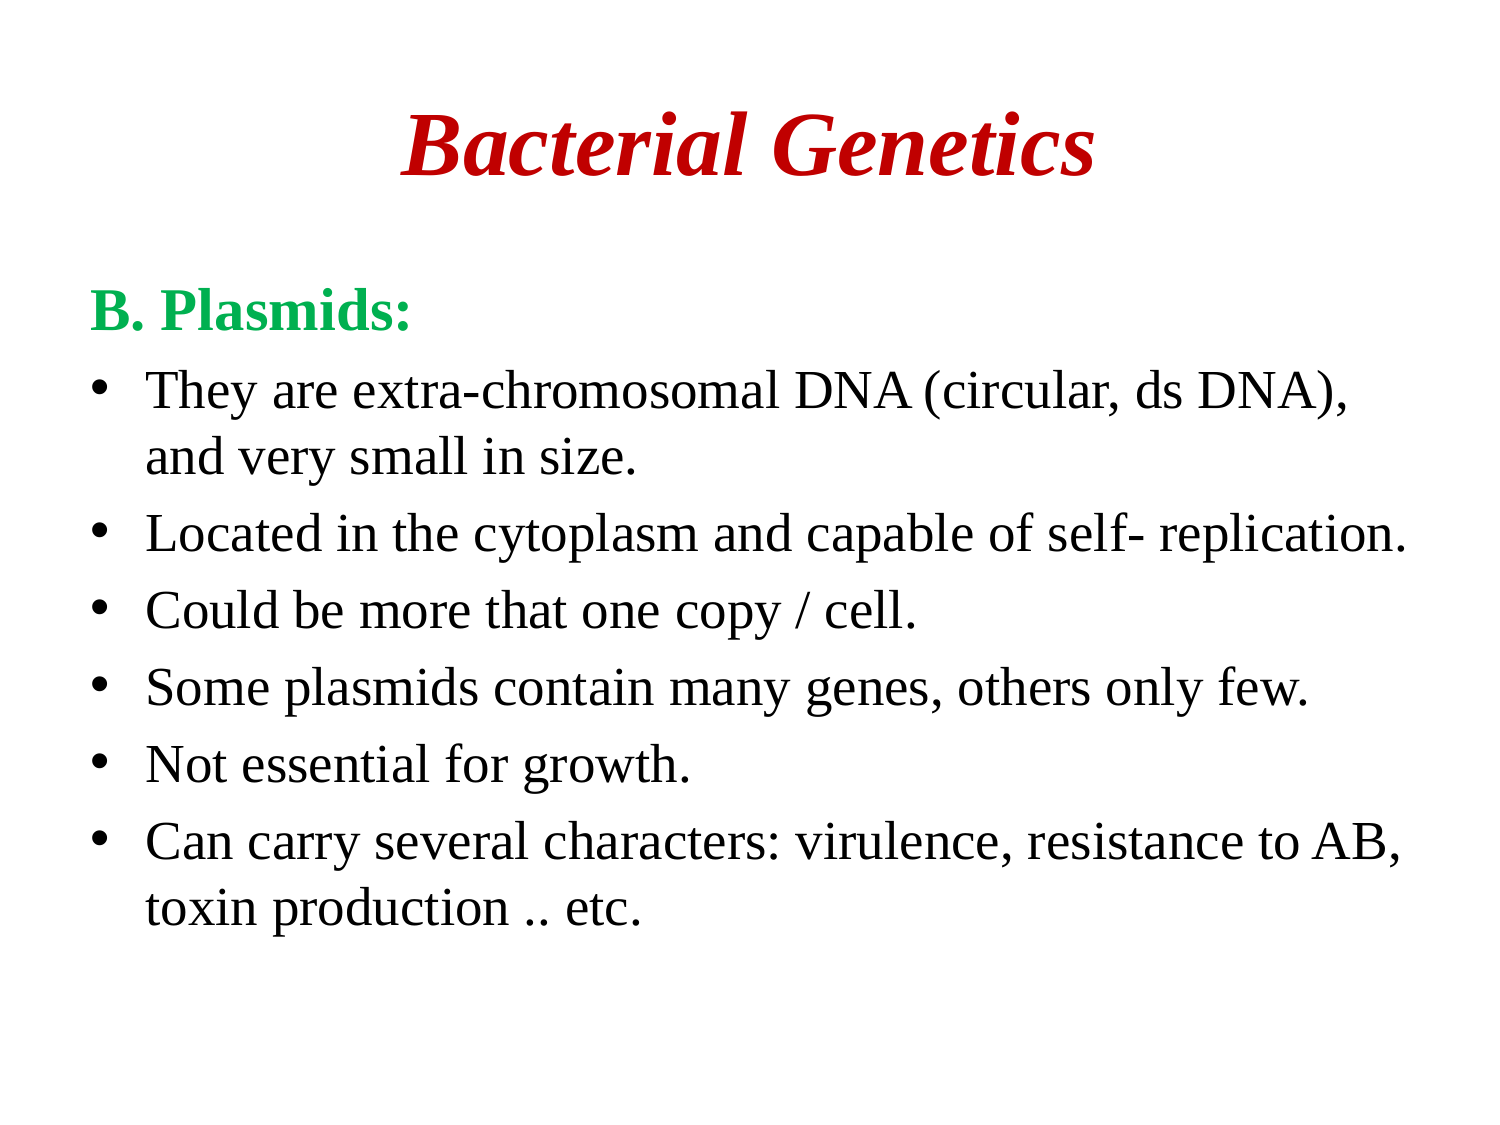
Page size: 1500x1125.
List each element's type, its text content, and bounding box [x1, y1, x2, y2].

title Bacterial Genetics [75, 45, 1425, 233]
list B. Plasmids: They are extra-chromosomal DNA (circular, ds DNA), and very small in size. Located in the cytoplasm and capable of self- replication. Could be more that one copy / cell. Some plasmids contain many genes, others only few. Not essential for growth. Can carry several characters: virulence, resistance to AB, toxin production .. etc. [75, 262, 1425, 1005]
